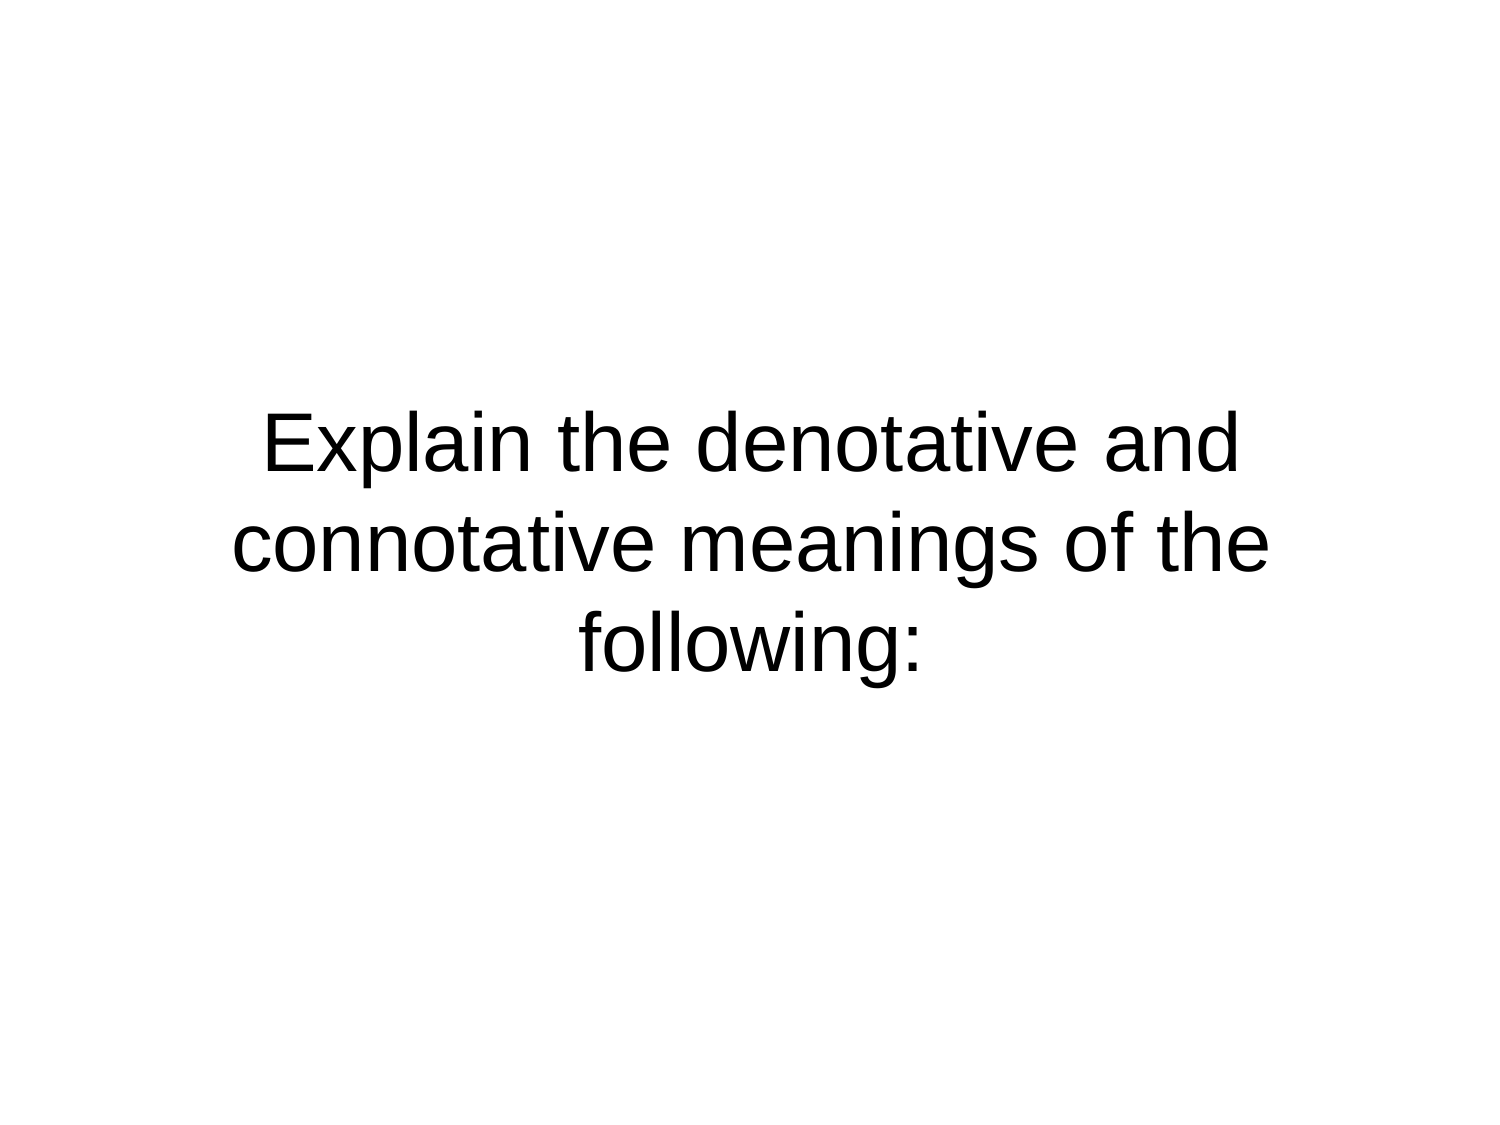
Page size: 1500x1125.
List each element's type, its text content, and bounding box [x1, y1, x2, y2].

title Explain the denotative and connotative meanings of the following: [76, 444, 1428, 632]
